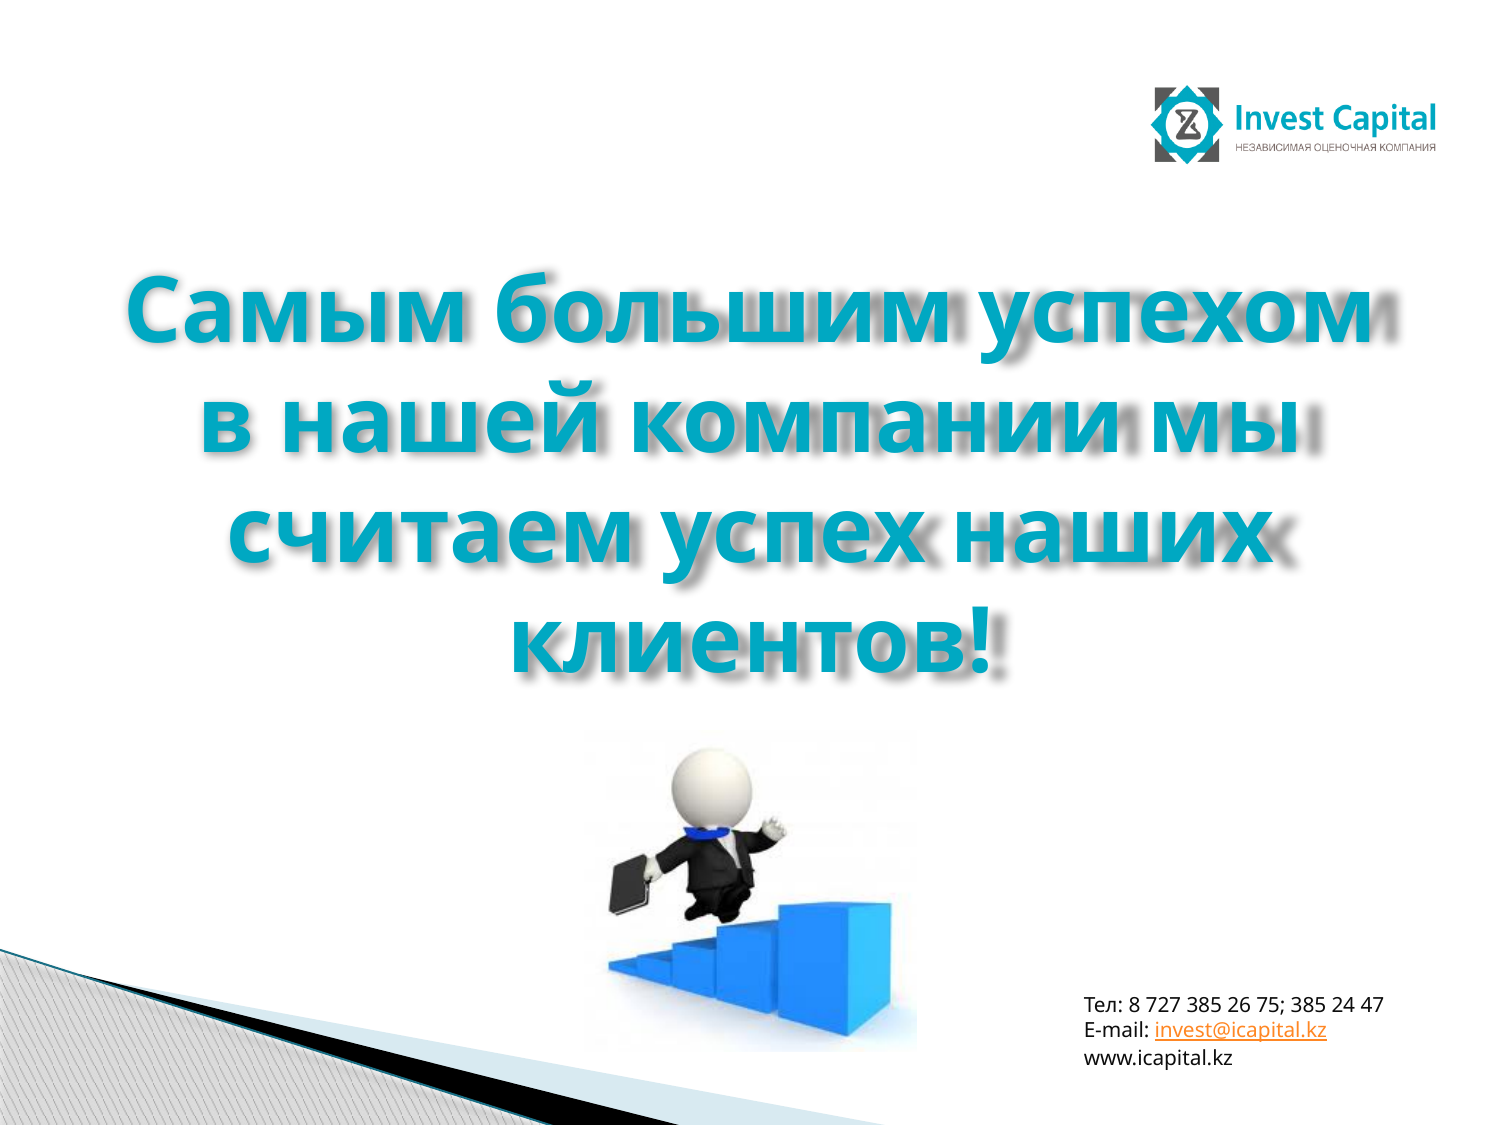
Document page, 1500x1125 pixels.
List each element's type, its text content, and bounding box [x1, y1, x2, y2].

picture [584, 729, 917, 1052]
text_box Самым большим успехом в нашей компании мы считаем успех наших клиентов! [77, 243, 1425, 699]
picture [1129, 59, 1462, 190]
text_box Тел: 8 727 385 26 75; 385 24 47 E-mail: invest@icapital.kz www.icapital.kz [1068, 984, 1444, 1077]
